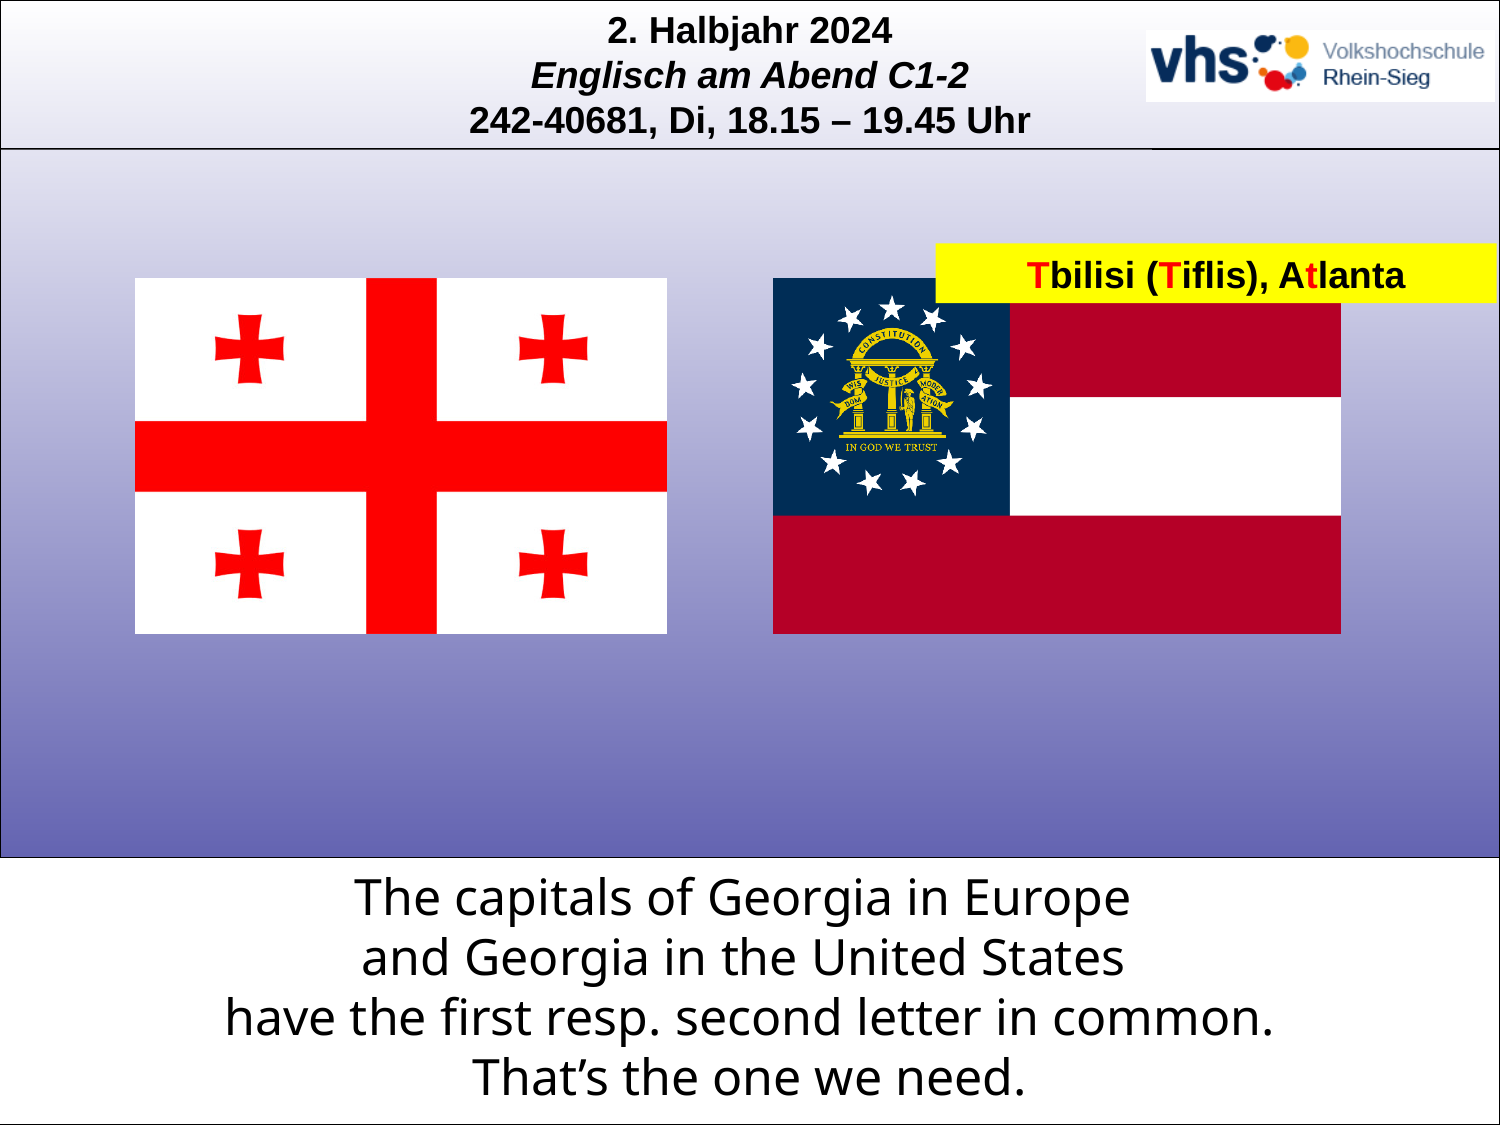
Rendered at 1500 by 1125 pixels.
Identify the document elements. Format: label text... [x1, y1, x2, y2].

text_box Tbilisi (Tiflis), Atlanta [935, 243, 1497, 304]
text_box The capitals of Georgia in Europe and Georgia in the United States have the first resp. second letter in common. That’s the one we need. [0, 857, 1500, 1125]
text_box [135, 278, 1341, 634]
picture [1146, 30, 1495, 102]
